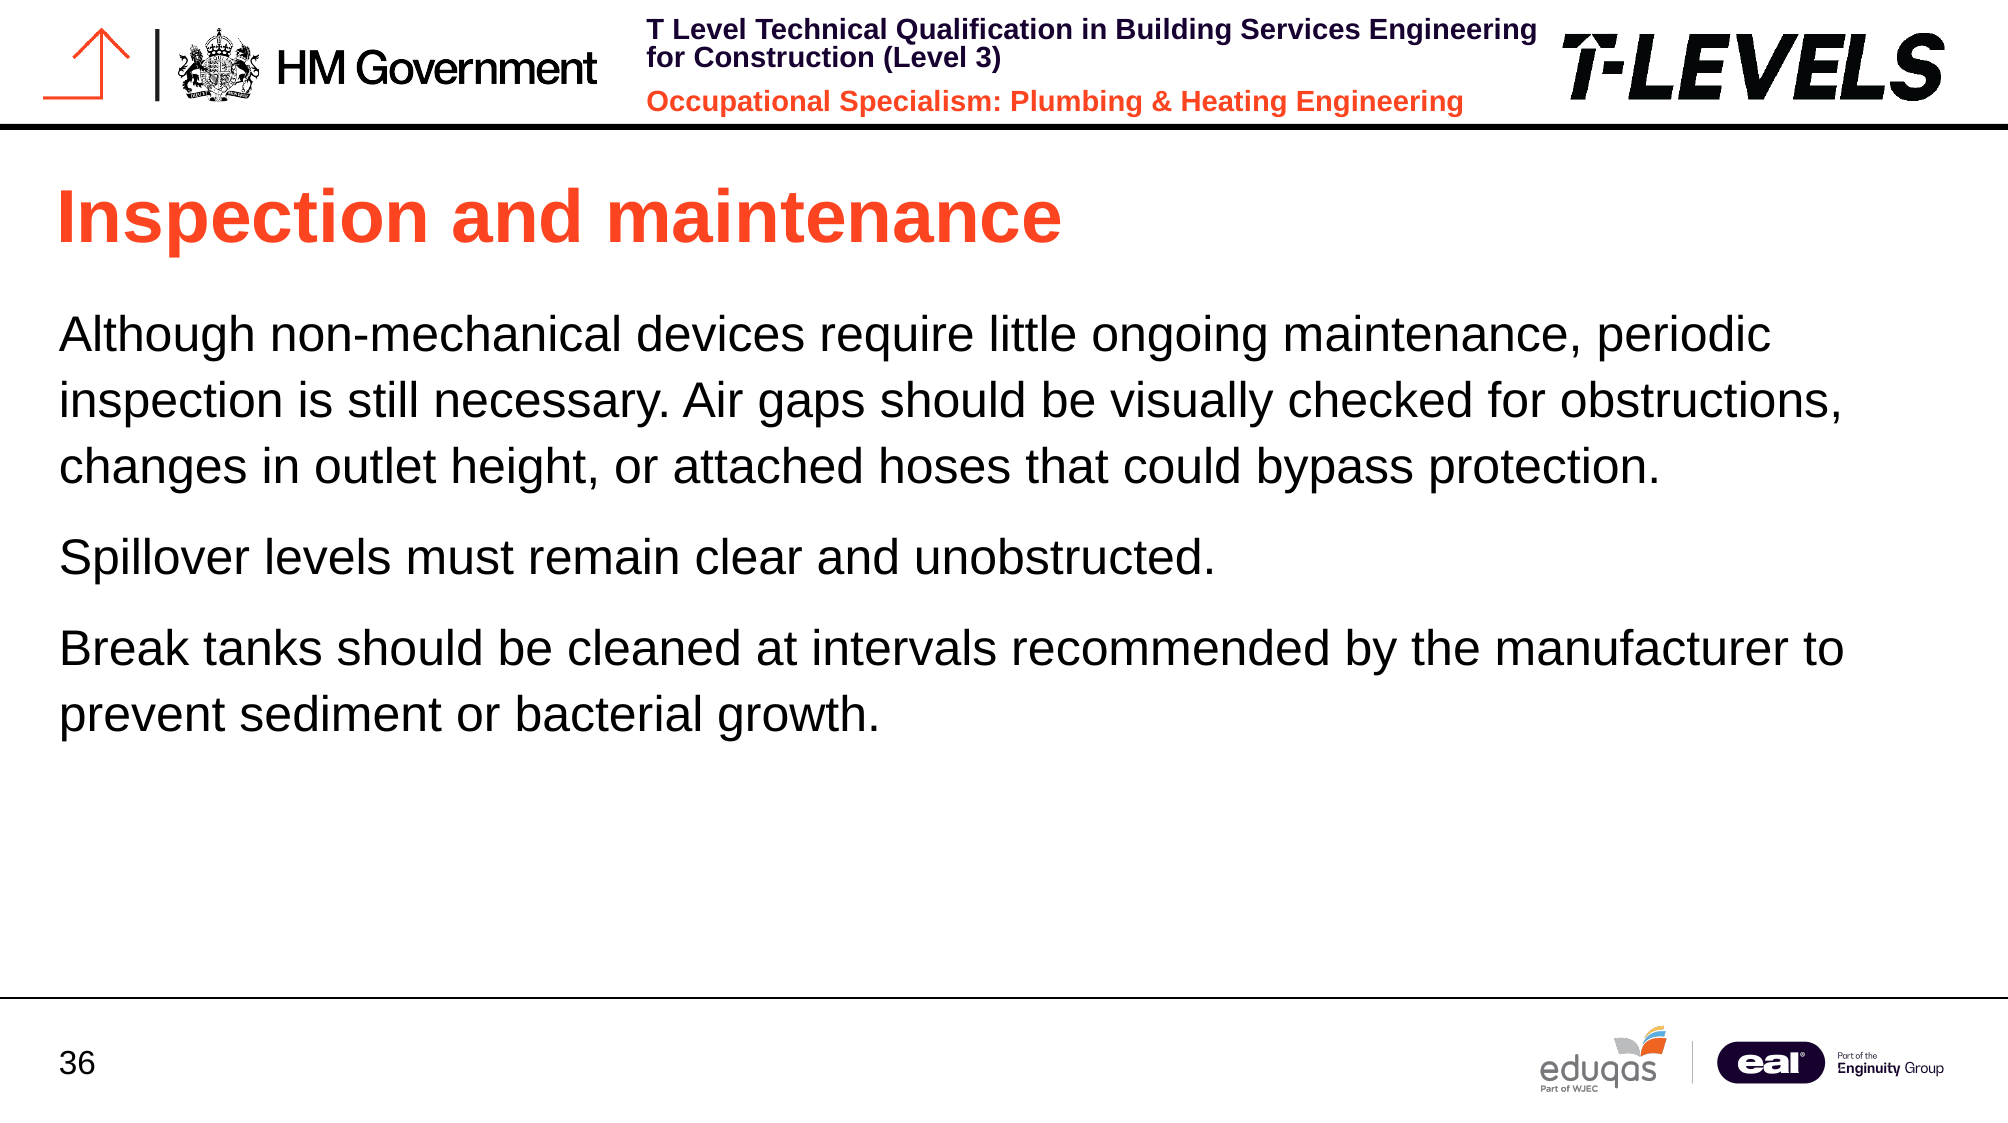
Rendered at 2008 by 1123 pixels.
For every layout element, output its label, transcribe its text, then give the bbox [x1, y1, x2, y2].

picture [1535, 1021, 1949, 1097]
list Although non-mechanical devices require little ongoing maintenance, periodic inspection is still necessary. Air gaps should be visually checked for obstructions, changes in outlet height, or attached hoses that could bypass protection. Spillover levels must remain clear and unobstructed. Break tanks should be cleaned at intervals recommended by the manufacturer to prevent sediment or bacterial growth. [59, 295, 1949, 975]
title Inspection and maintenance [41, 111, 1949, 314]
picture [38, 27, 136, 100]
picture [155, 28, 597, 102]
picture [1543, 25, 1964, 108]
